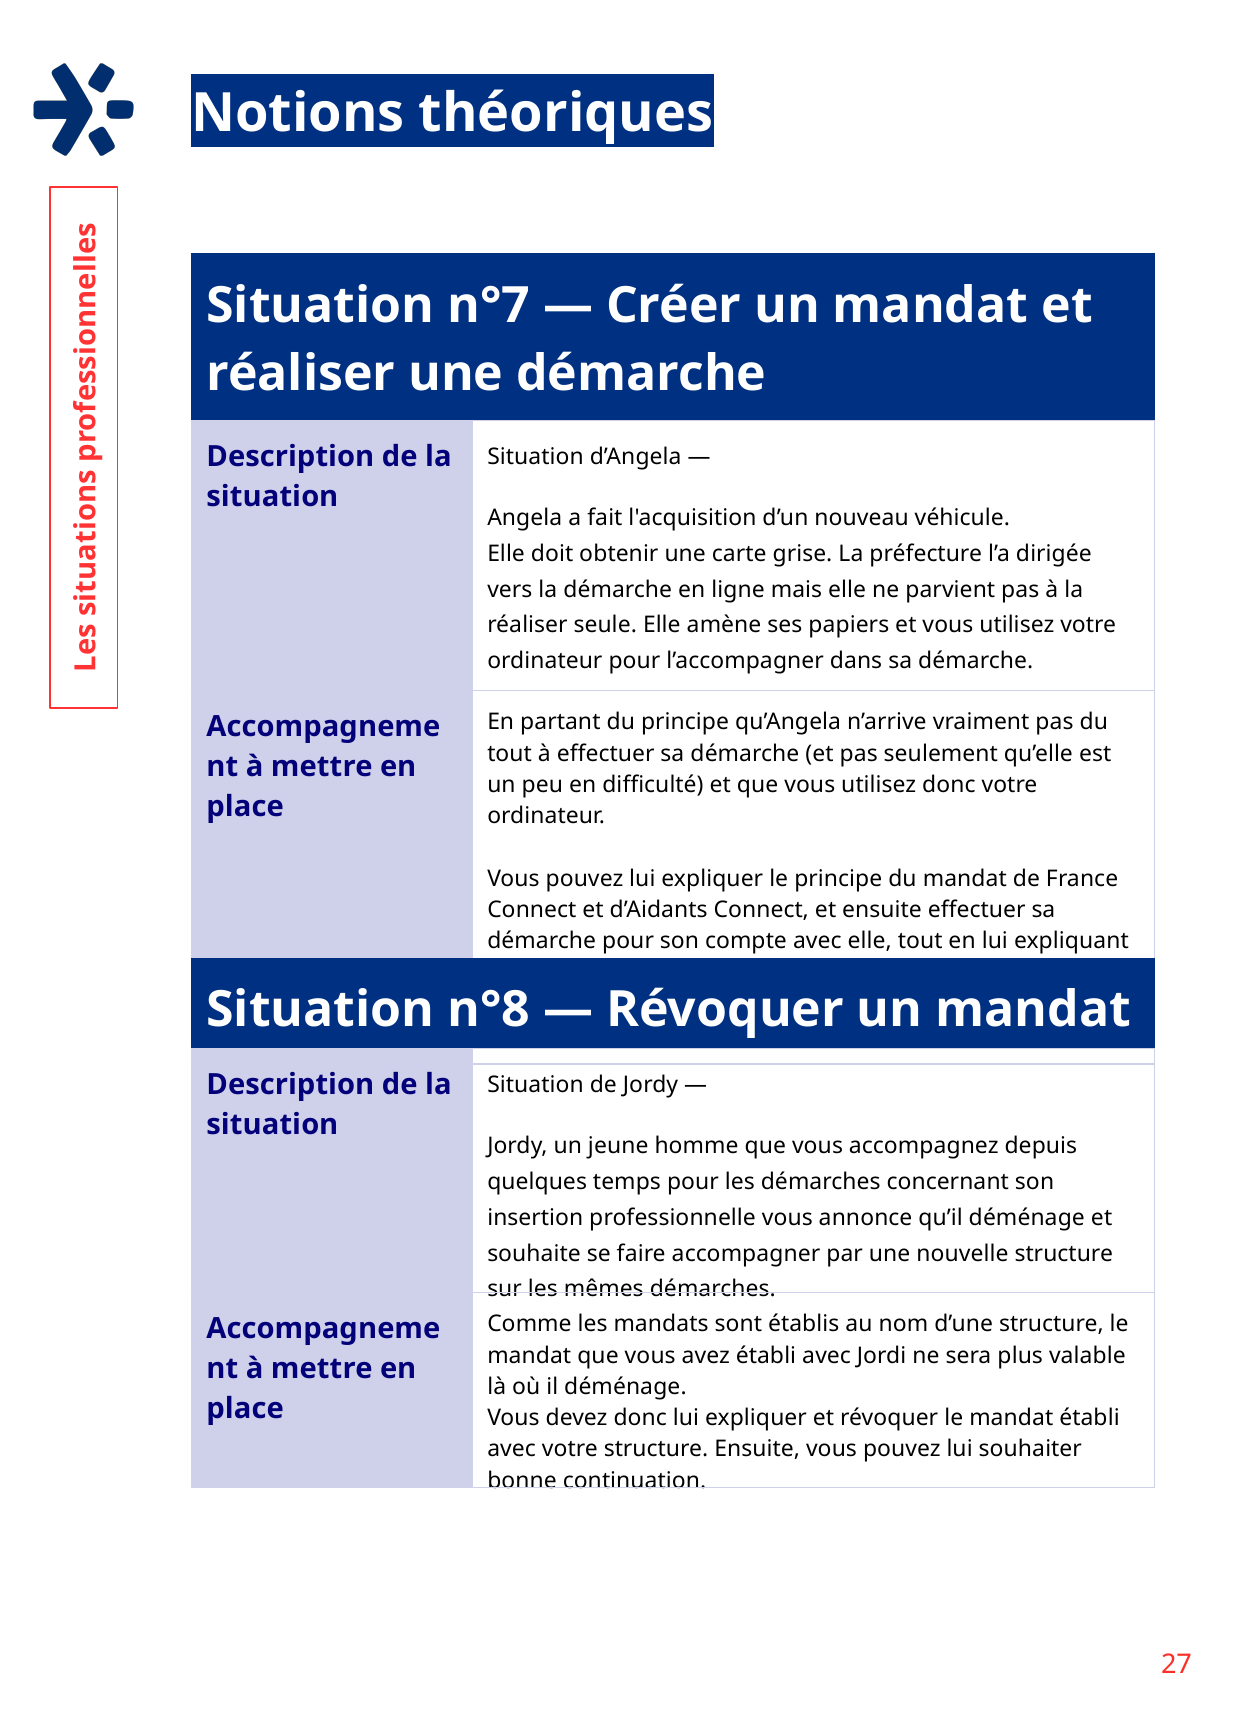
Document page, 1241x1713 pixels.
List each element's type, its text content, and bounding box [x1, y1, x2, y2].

text_box Les situations professionnelles [49, 187, 118, 709]
table_cell En partant du principe qu’Angela n’arrive vraiment pas du tout à effectuer sa démarche (et pas seulement qu’elle est un peu en difficulté) et que vous utilisez donc votre ordinateur. Vous pouvez lui expliquer le principe du mandat de France Connect et d’Aidants Connect, et ensuite effectuer sa démarche pour son compte avec elle, tout en lui expliquant les différentes étapes pour la mettre en confiance et qu’elle puisse peut-être réaliser sa démarche elle-même la prochaine fois. [473, 691, 1154, 958]
table_header Situation n°7 — Créer un mandat et réaliser une démarche [192, 254, 1154, 420]
table_cell Situation d’Angela — Angela a fait l'acquisition d’un nouveau véhicule. Elle doit obtenir une carte grise. La préfecture l’a dirigée vers la démarche en ligne mais elle ne parvient pas à la réaliser seule. Elle amène ses papiers et vous utilisez votre ordinateur pour l’accompagner dans sa démarche. [473, 421, 1154, 690]
table_cell Comme les mandats sont établis au nom d’une structure, le mandat que vous avez établi avec Jordi ne sera plus valable là où il déménage. Vous devez donc lui expliquer et révoquer le mandat établi avec votre structure. Ensuite, vous pouvez lui souhaiter bonne continuation. [473, 1293, 1154, 1487]
picture [32, 61, 135, 157]
table_cell Accompagnement à mettre en place [192, 691, 472, 958]
table_cell Accompagnement à mettre en place [192, 1293, 472, 1487]
table_cell Description de la situation [192, 1049, 472, 1292]
slide_number ‹#› [1136, 1621, 1211, 1705]
table_cell Situation de Jordy — Jordy, un jeune homme que vous accompagnez depuis quelques temps pour les démarches concernant son insertion professionnelle vous annonce qu’il déménage et souhaite se faire accompagner par une nouvelle structure sur les mêmes démarches. [473, 1049, 1154, 1292]
text_box Notions théoriques [185, 71, 1241, 148]
table_header Situation n°8 — Révoquer un mandat [192, 959, 1154, 1048]
table_cell Description de la situation [192, 421, 472, 690]
